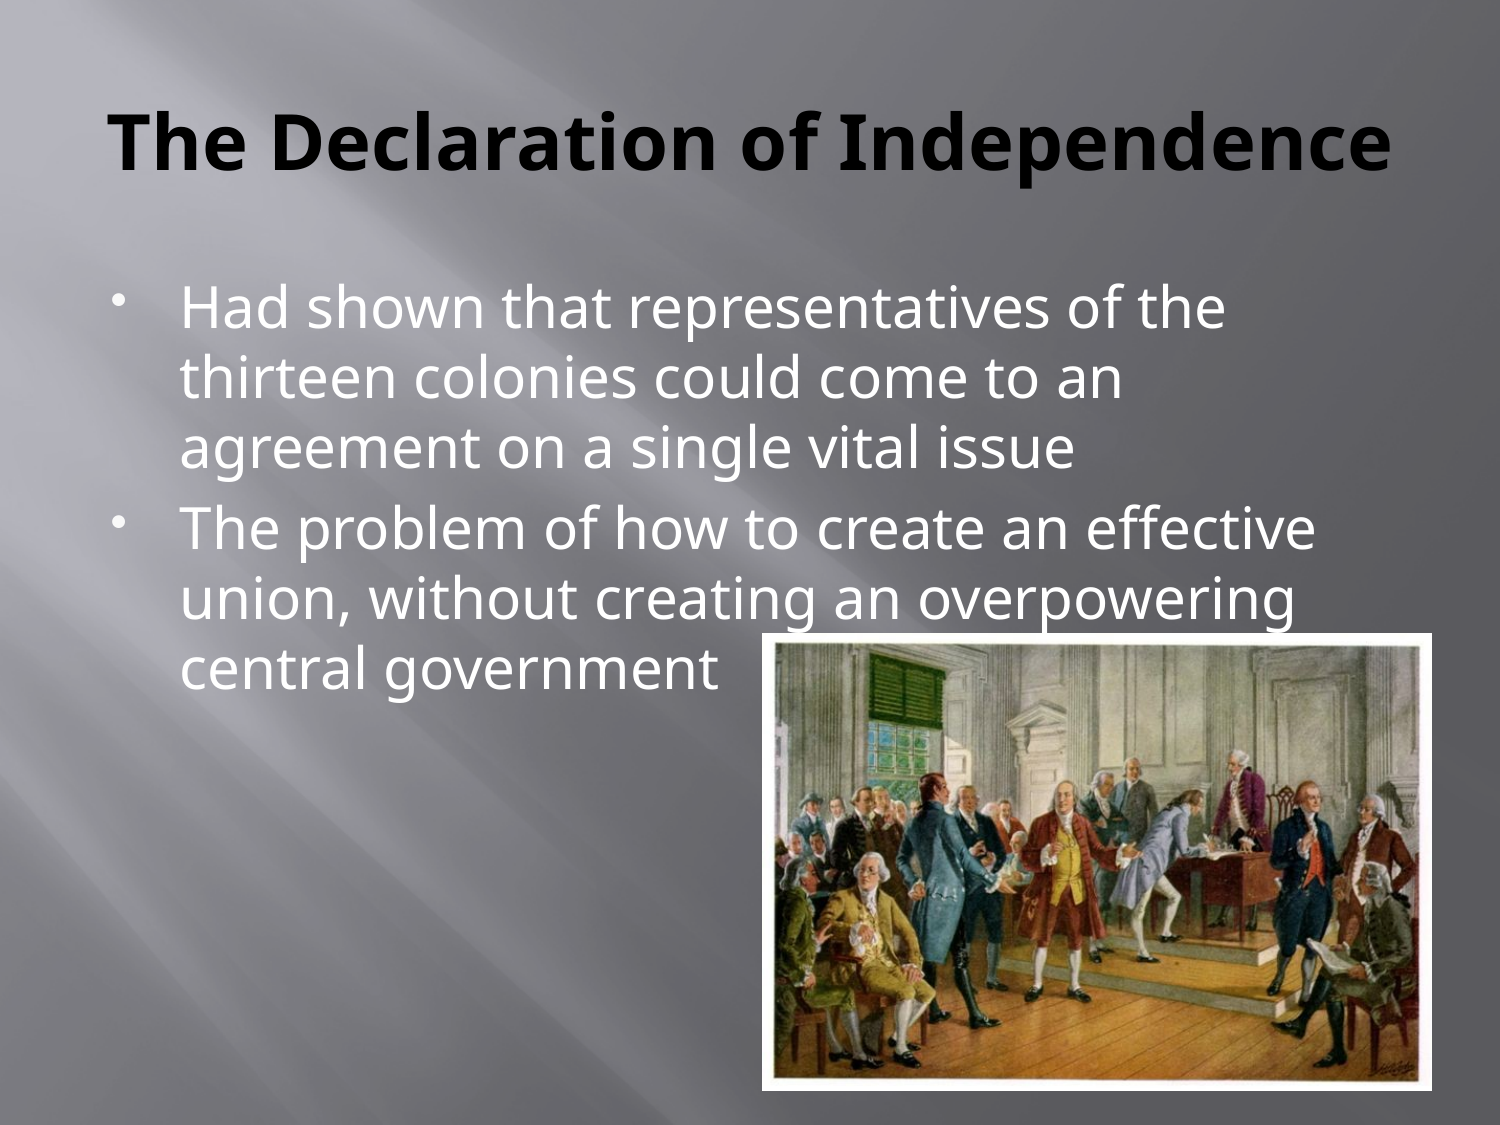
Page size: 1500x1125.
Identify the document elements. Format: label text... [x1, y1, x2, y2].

list Had shown that representatives of the thirteen colonies could come to an agreement on a single vital issue The problem of how to create an effective union, without creating an overpowering central government [75, 262, 1425, 1035]
picture [762, 633, 1432, 1091]
title The Declaration of Independence [75, 45, 1425, 233]
